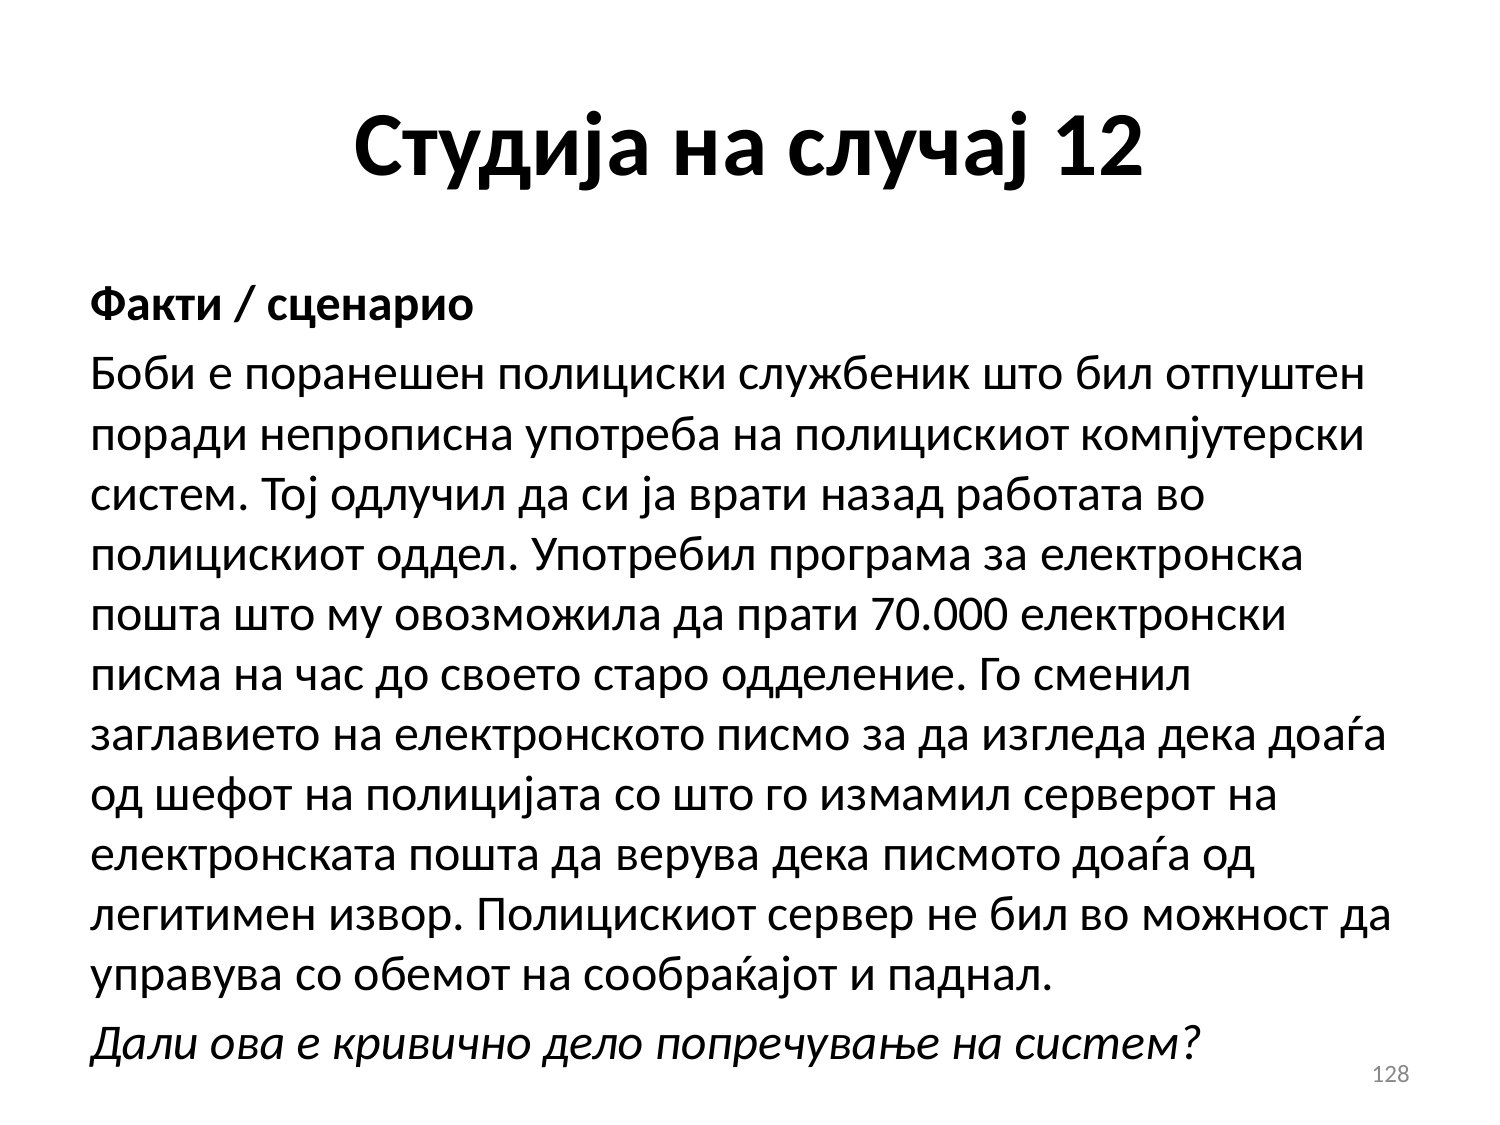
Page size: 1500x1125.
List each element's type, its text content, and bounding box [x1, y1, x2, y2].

list Факти / сценарио Боби е поранешен полициски службеник што бил отпуштен поради непрописна употреба на полицискиот компјутерски систем. Тој одлучил да си ја врати назад работата во полицискиот оддел. Употребил програма за електронска пошта што му овозможила да прати 70.000 електронски писма на час до своето старо одделение. Го сменил заглавието на електронското писмо за да изгледа дека доаѓа од шефот на полицијата со што го измамил серверот на електронската пошта да верува дека писмото доаѓа од легитимен извор. Полицискиот сервер не бил во можност да управува со обемот на сообраќајот и паднал. Дали ова е кривично дело попречување на систем? [75, 262, 1425, 1005]
slide_number 128 [1074, 1042, 1425, 1103]
title Студија на случај 12 [75, 45, 1425, 233]
